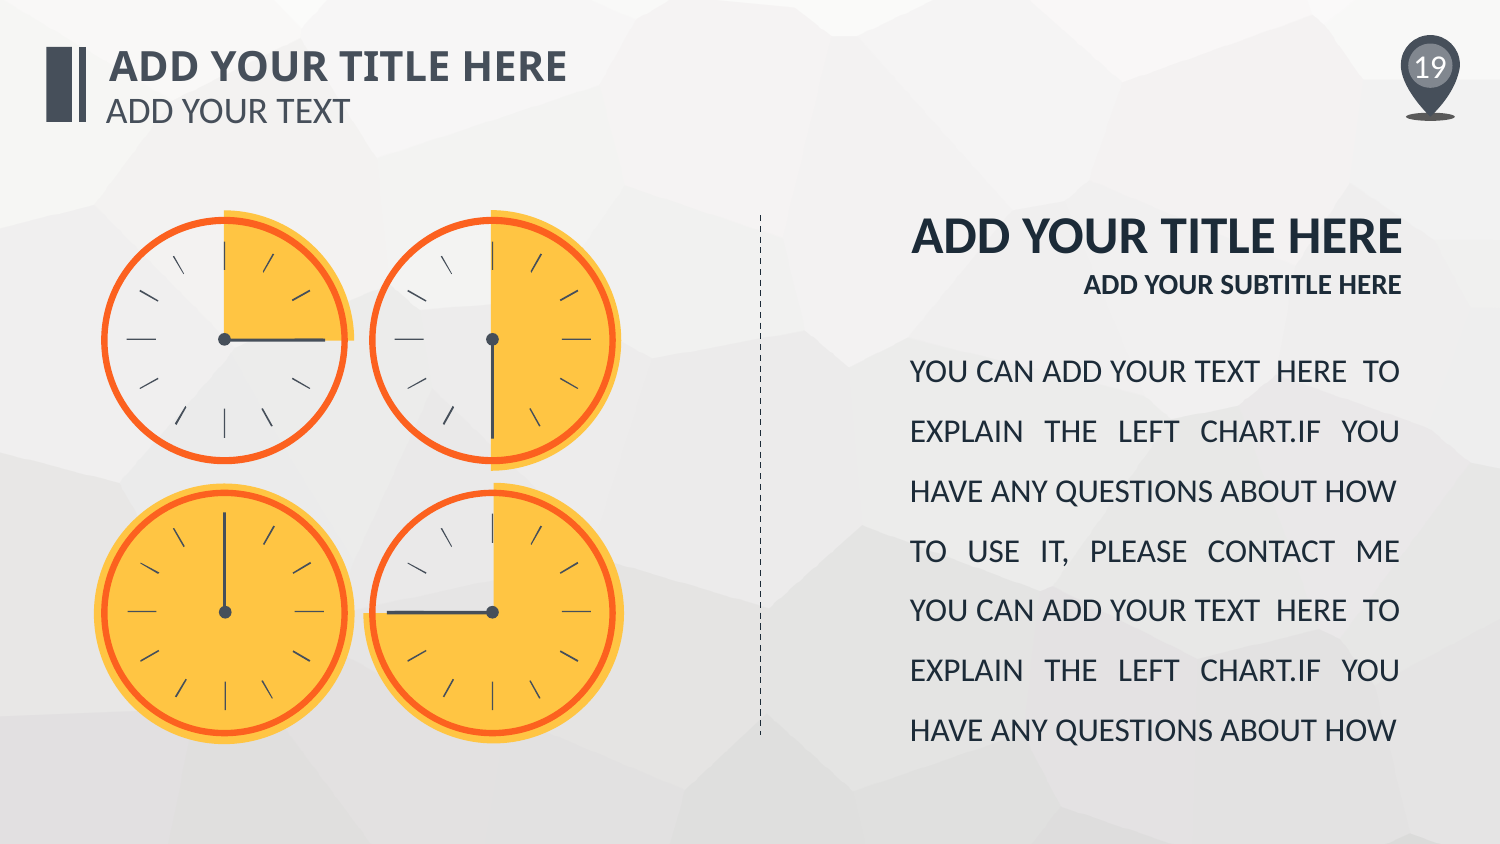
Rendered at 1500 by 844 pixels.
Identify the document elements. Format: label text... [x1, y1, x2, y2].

text_box YOU CAN ADD YOUR TEXT HERE TO EXPLAIN THE LEFT CHART.IF YOU HAVE ANY QUESTIONS ABOUT HOW TO USE IT, PLEASE CONTACT ME YOU CAN ADD YOUR TEXT HERE TO EXPLAIN THE LEFT CHART.IF YOU HAVE ANY QUESTIONS ABOUT HOW [895, 321, 1416, 756]
text_box ADD YOUR TITLE HERE [896, 192, 1419, 272]
text_box ADD YOUR TEXT [91, 78, 366, 139]
text_box ADD YOUR TITLE HERE [94, 32, 583, 97]
picture [0, 0, 1500, 844]
text_box ADD YOUR SUBTITLE HERE [1068, 258, 1418, 308]
text_box [44, 45, 74, 124]
slide_number 19 [1254, 42, 1500, 88]
chart [87, 204, 630, 750]
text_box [100, 216, 616, 737]
